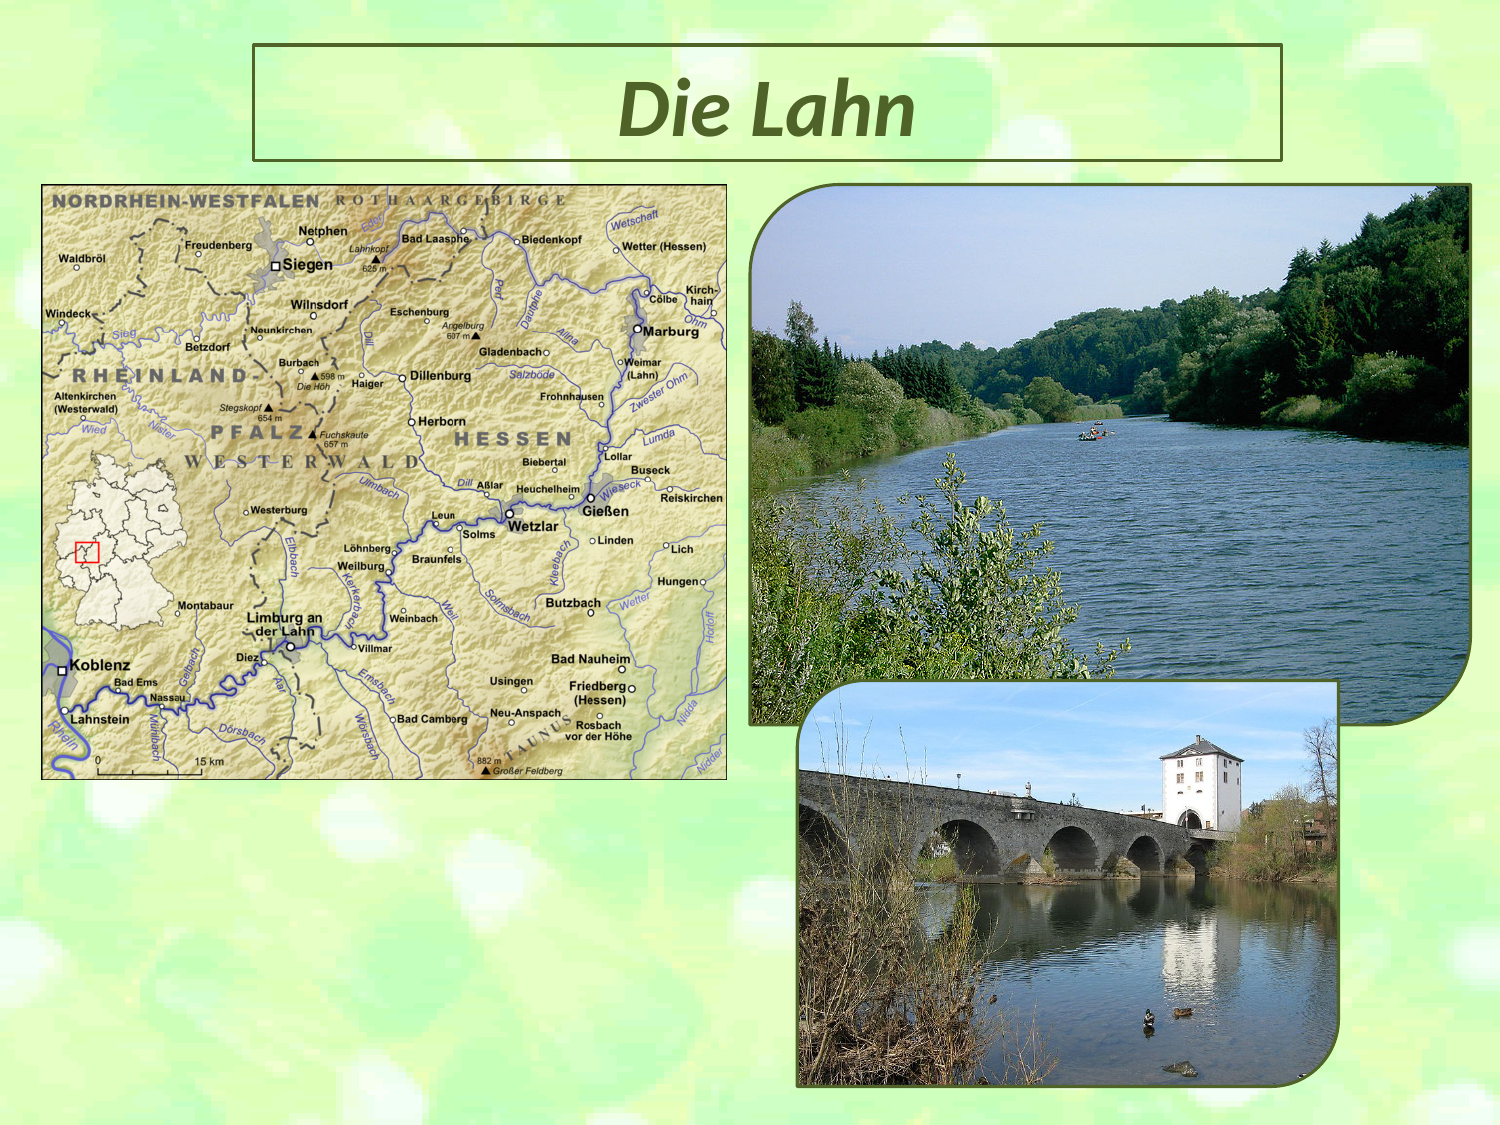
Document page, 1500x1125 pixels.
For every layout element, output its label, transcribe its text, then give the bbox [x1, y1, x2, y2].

title Die Lahn [253, 45, 1282, 161]
picture [0, 0, 1500, 1125]
